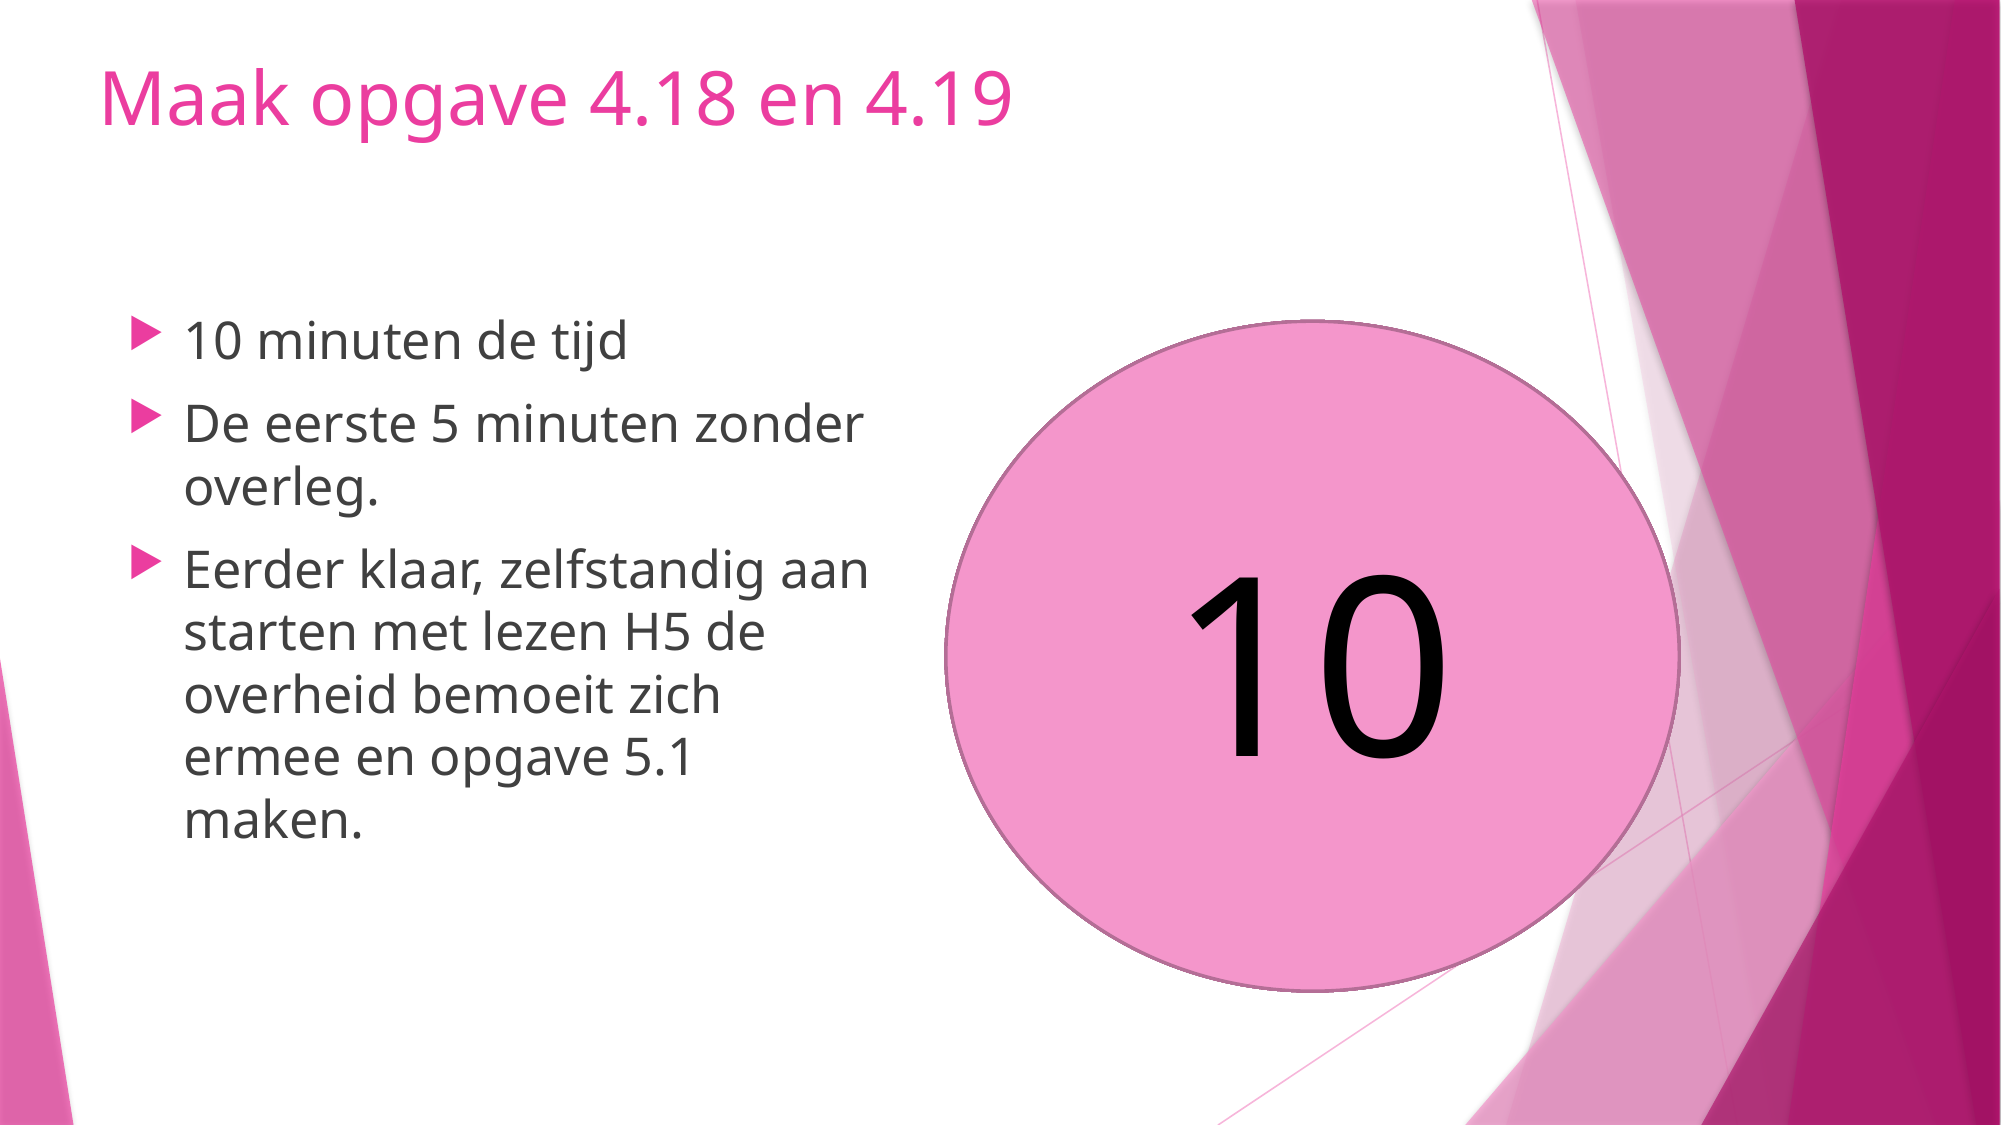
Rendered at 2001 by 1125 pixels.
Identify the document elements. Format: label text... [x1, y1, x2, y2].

text_box 10 [944, 319, 1681, 993]
list 10 minuten de tijd De eerste 5 minuten zonder overleg. Eerder klaar, zelfstandig aan starten met lezen H5 de overheid bemoeit zich ermee en opgave 5.1 maken. [112, 299, 896, 992]
title Maak opgave 4.18 en 4.19 [83, 42, 1494, 260]
